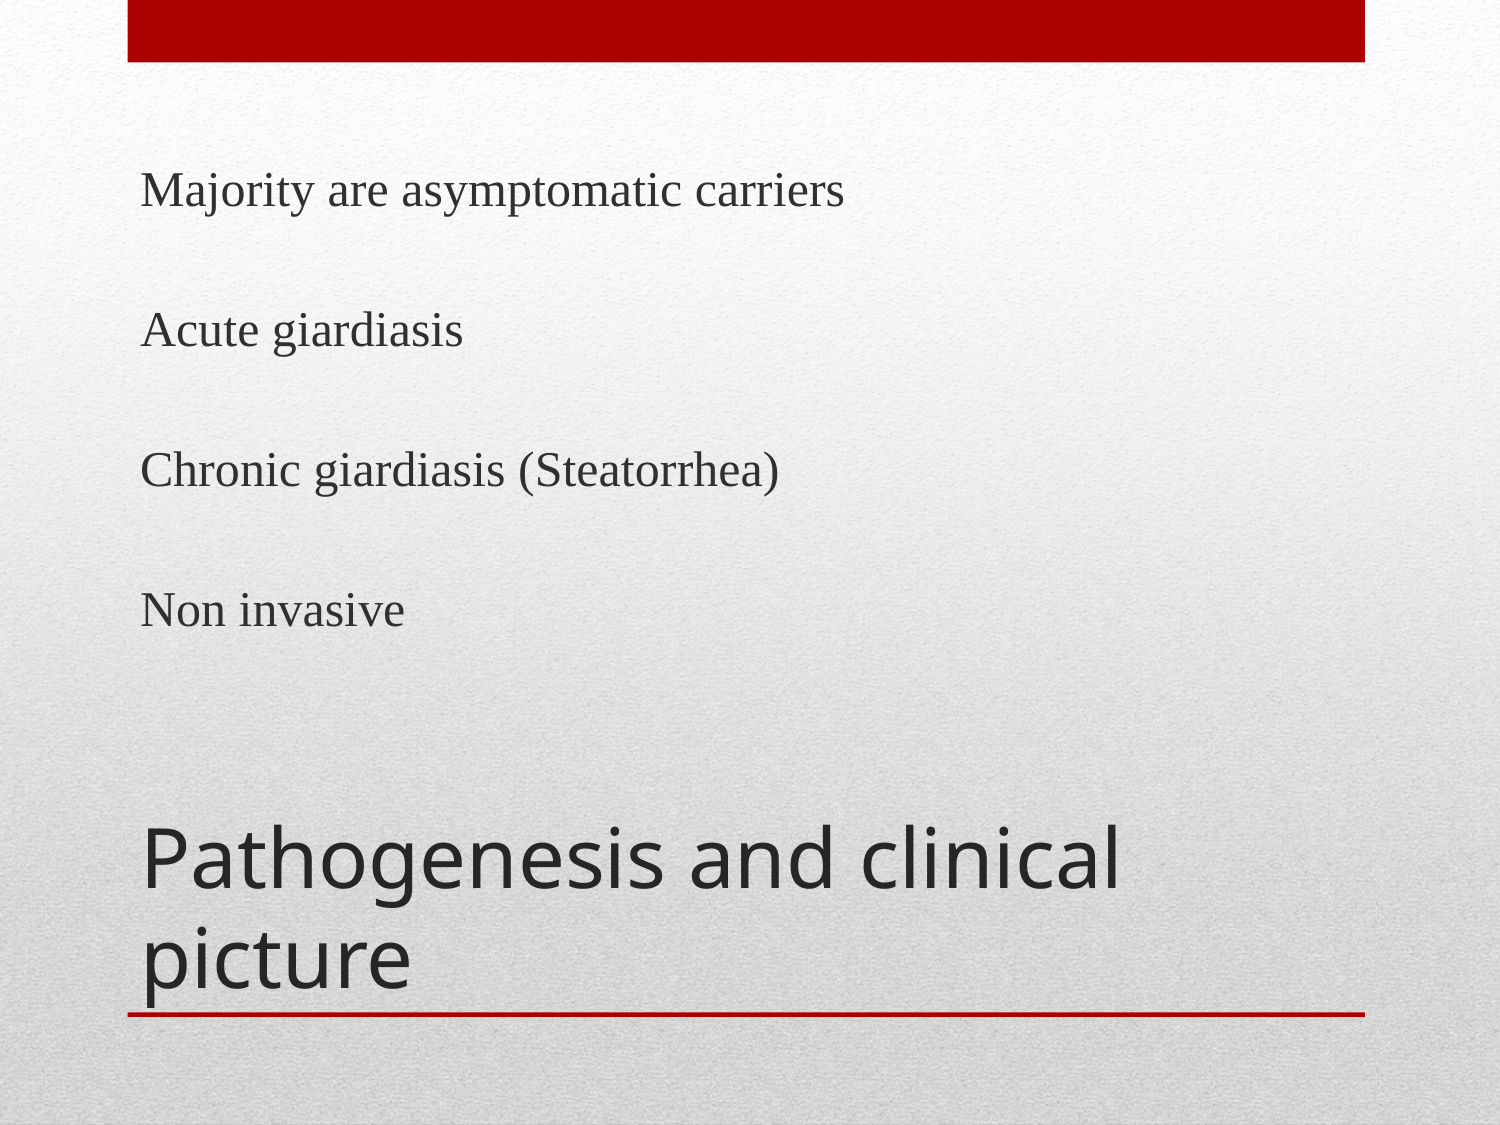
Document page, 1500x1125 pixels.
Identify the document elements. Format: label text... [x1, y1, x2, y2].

list Majority are asymptomatic carriers Acute giardiasis Chronic giardiasis (Steatorrhea) Non invasive [125, 112, 1363, 750]
title Pathogenesis and clinical picture [125, 750, 1238, 1013]
